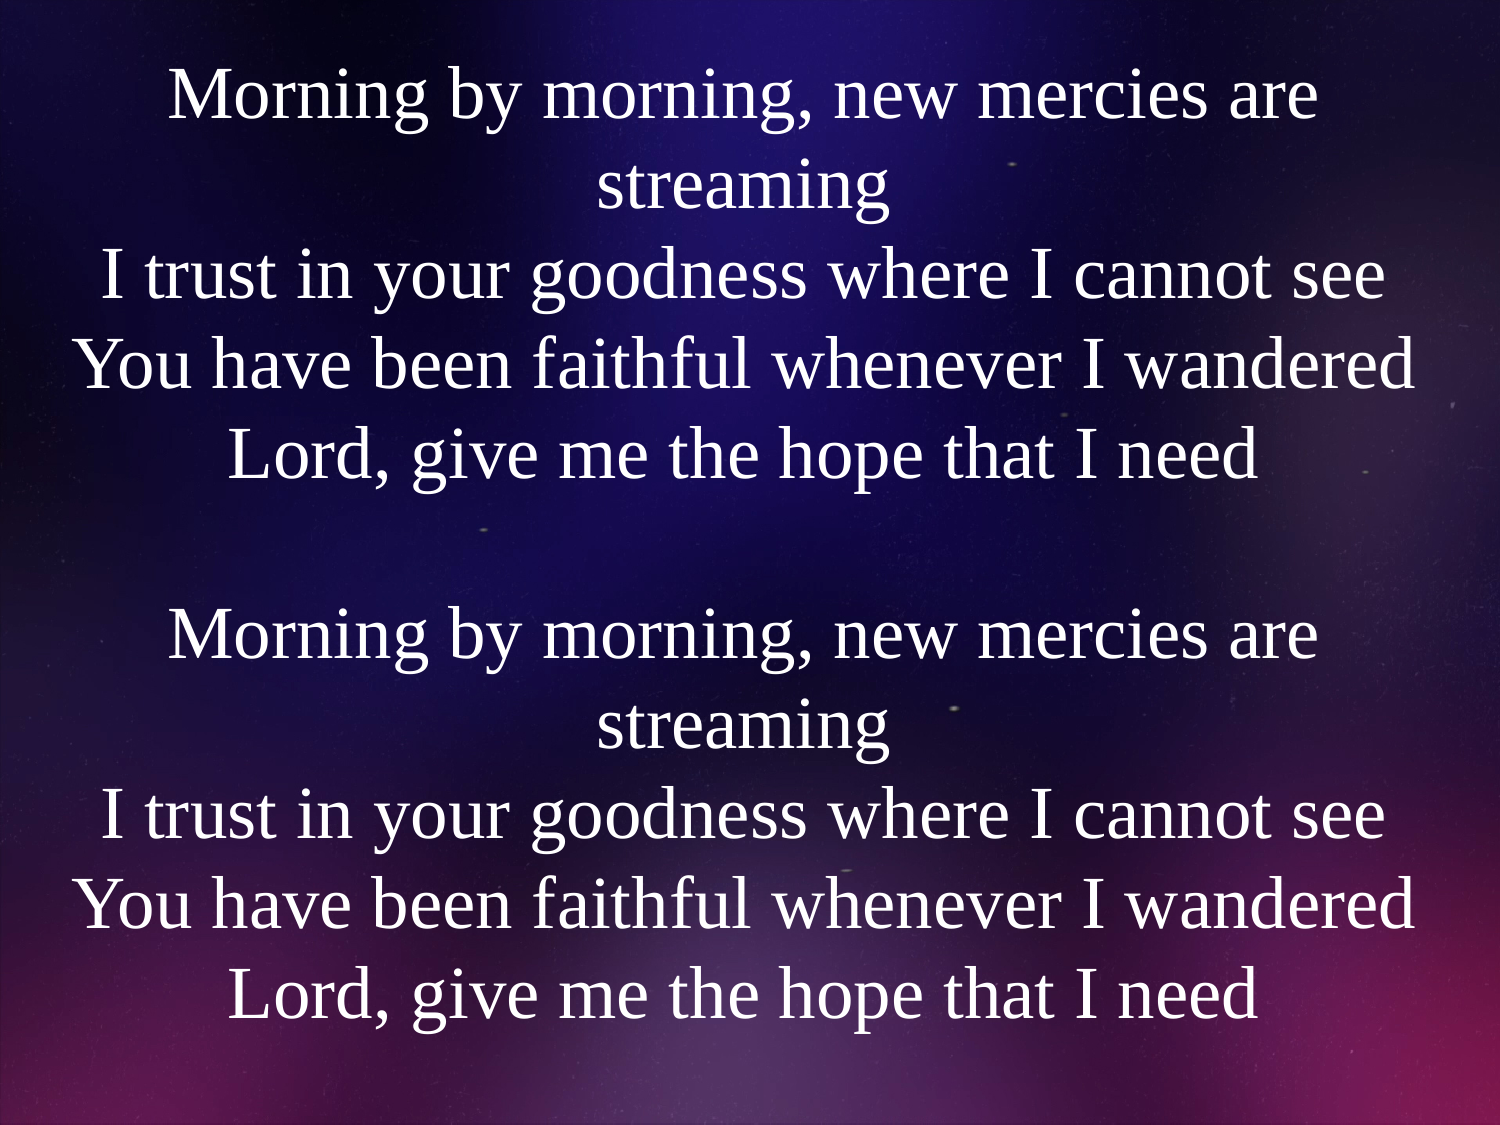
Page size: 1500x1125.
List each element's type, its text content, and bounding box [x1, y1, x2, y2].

picture [0, 0, 1500, 1125]
title Morning by morning, new mercies are streaming I trust in your goodness where I cannot see You have been faithful whenever I wandered Lord, give me the hope that I need Morning by morning, new mercies are streaming I trust in your goodness where I cannot see You have been faithful whenever I wandered Lord, give me the hope that I need [29, 444, 1459, 632]
